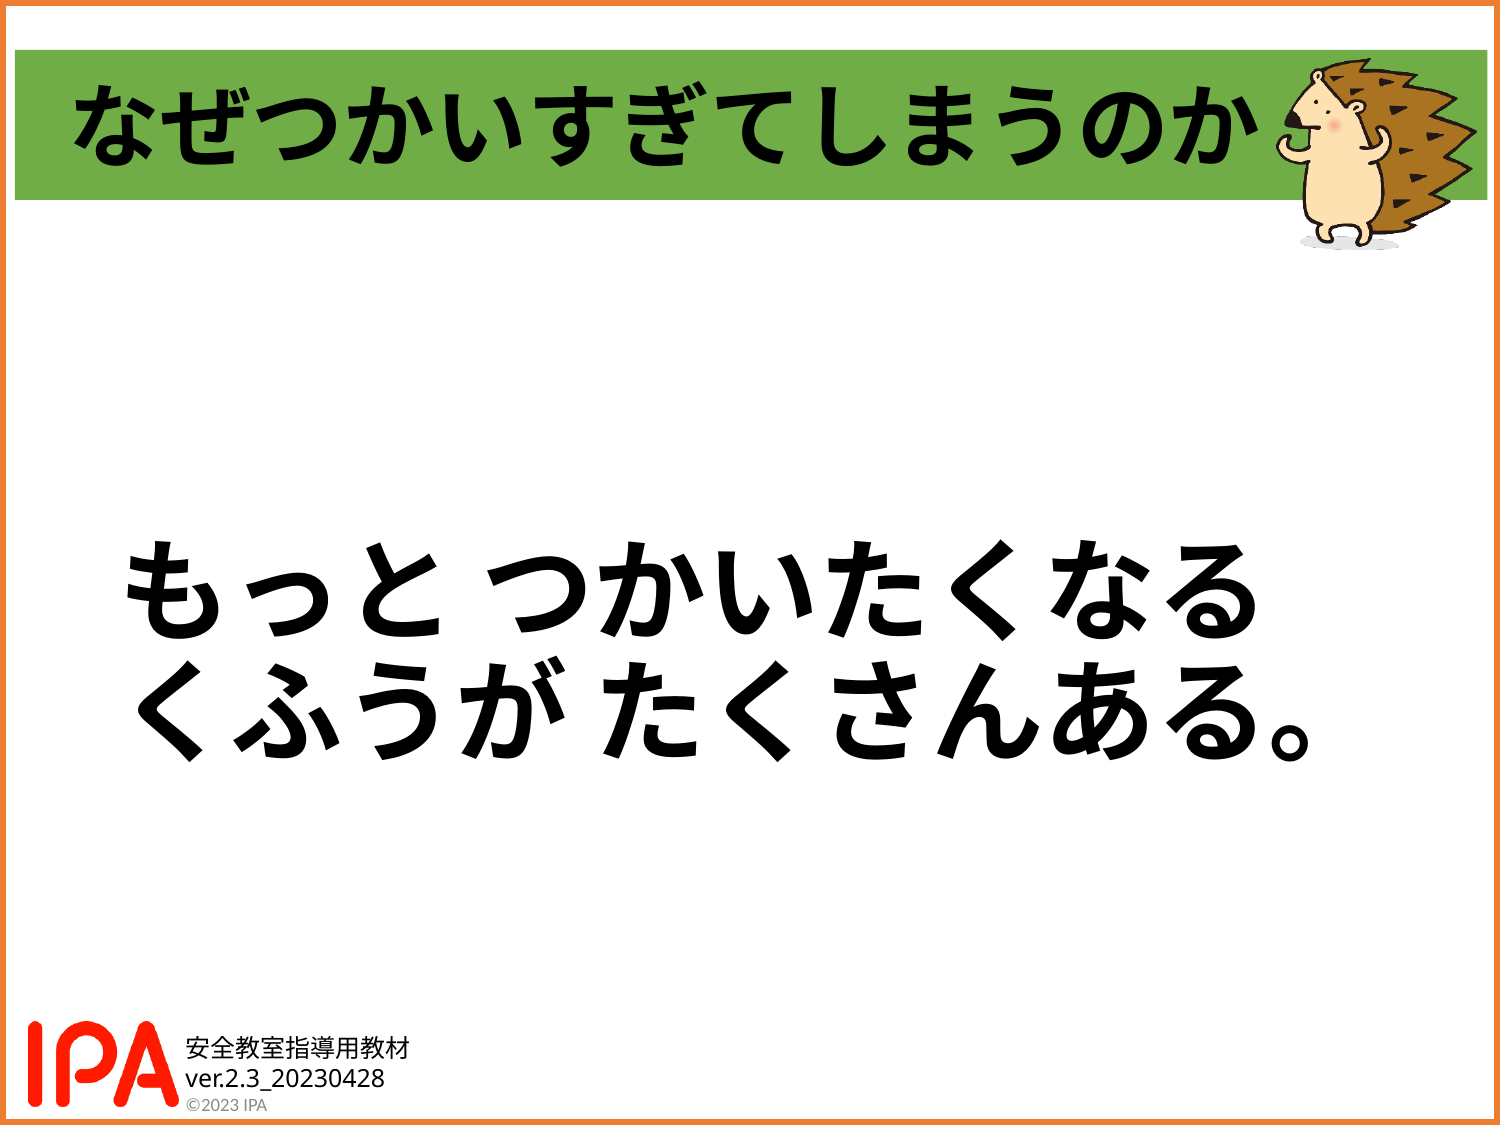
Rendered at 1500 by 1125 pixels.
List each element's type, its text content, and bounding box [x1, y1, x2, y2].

title もっと つかいたくなる くふうが たくさんある。 [103, 604, 1370, 709]
picture [1276, 58, 1477, 250]
text_box なぜつかいすぎてしまうのか [53, 73, 1360, 189]
picture [28, 1021, 179, 1107]
